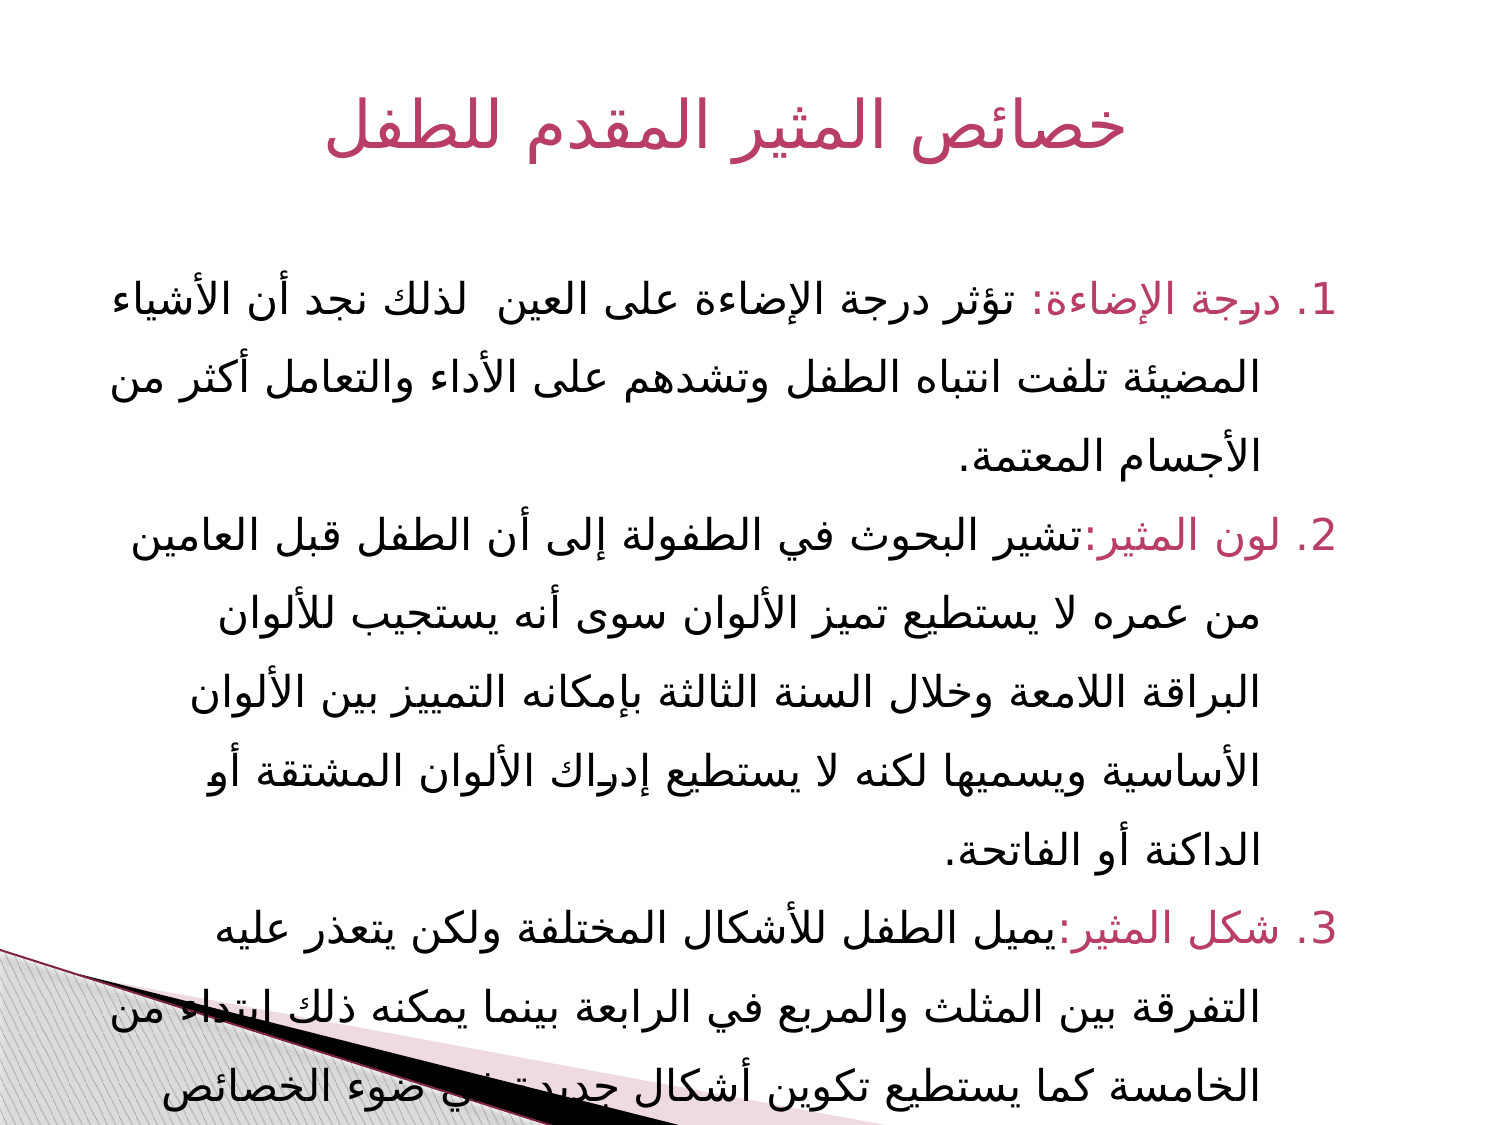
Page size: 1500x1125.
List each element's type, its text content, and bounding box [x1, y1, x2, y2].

text_box 1. درجة الإضاءة: تؤثر درجة الإضاءة على العين لذلك نجد أن الأشياء المضيئة تلفت انتباه الطفل وتشدهم على الأداء والتعامل أكثر من الأجسام المعتمة. 2. لون المثير:تشير البحوث في الطفولة إلى أن الطفل قبل العامين من عمره لا يستطيع تميز الألوان سوى أنه يستجيب للألوان البراقة اللامعة وخلال السنة الثالثة بإمكانه التمييز بين الألوان الأساسية ويسميها لكنه لا يستطيع إدراك الألوان المشتقة أو الداكنة أو الفاتحة. 3. شكل المثير:يميل الطفل للأشكال المختلفة ولكن يتعذر عليه التفرقة بين المثلث والمربع في الرابعة بينما يمكنه ذلك إبتداء من الخامسة كما يستطيع تكوين أشكال جديدة في ضوء الخصائص المميزة للأشكال. 4.حجم المثير:من المفيد أن تكون أحجام النماذج في متناول يد الطفل ويستطيع أن يسيطر عليها. [88, 236, 1353, 1125]
text_box خصائص المثير المقدم للطفل [64, 74, 1388, 170]
